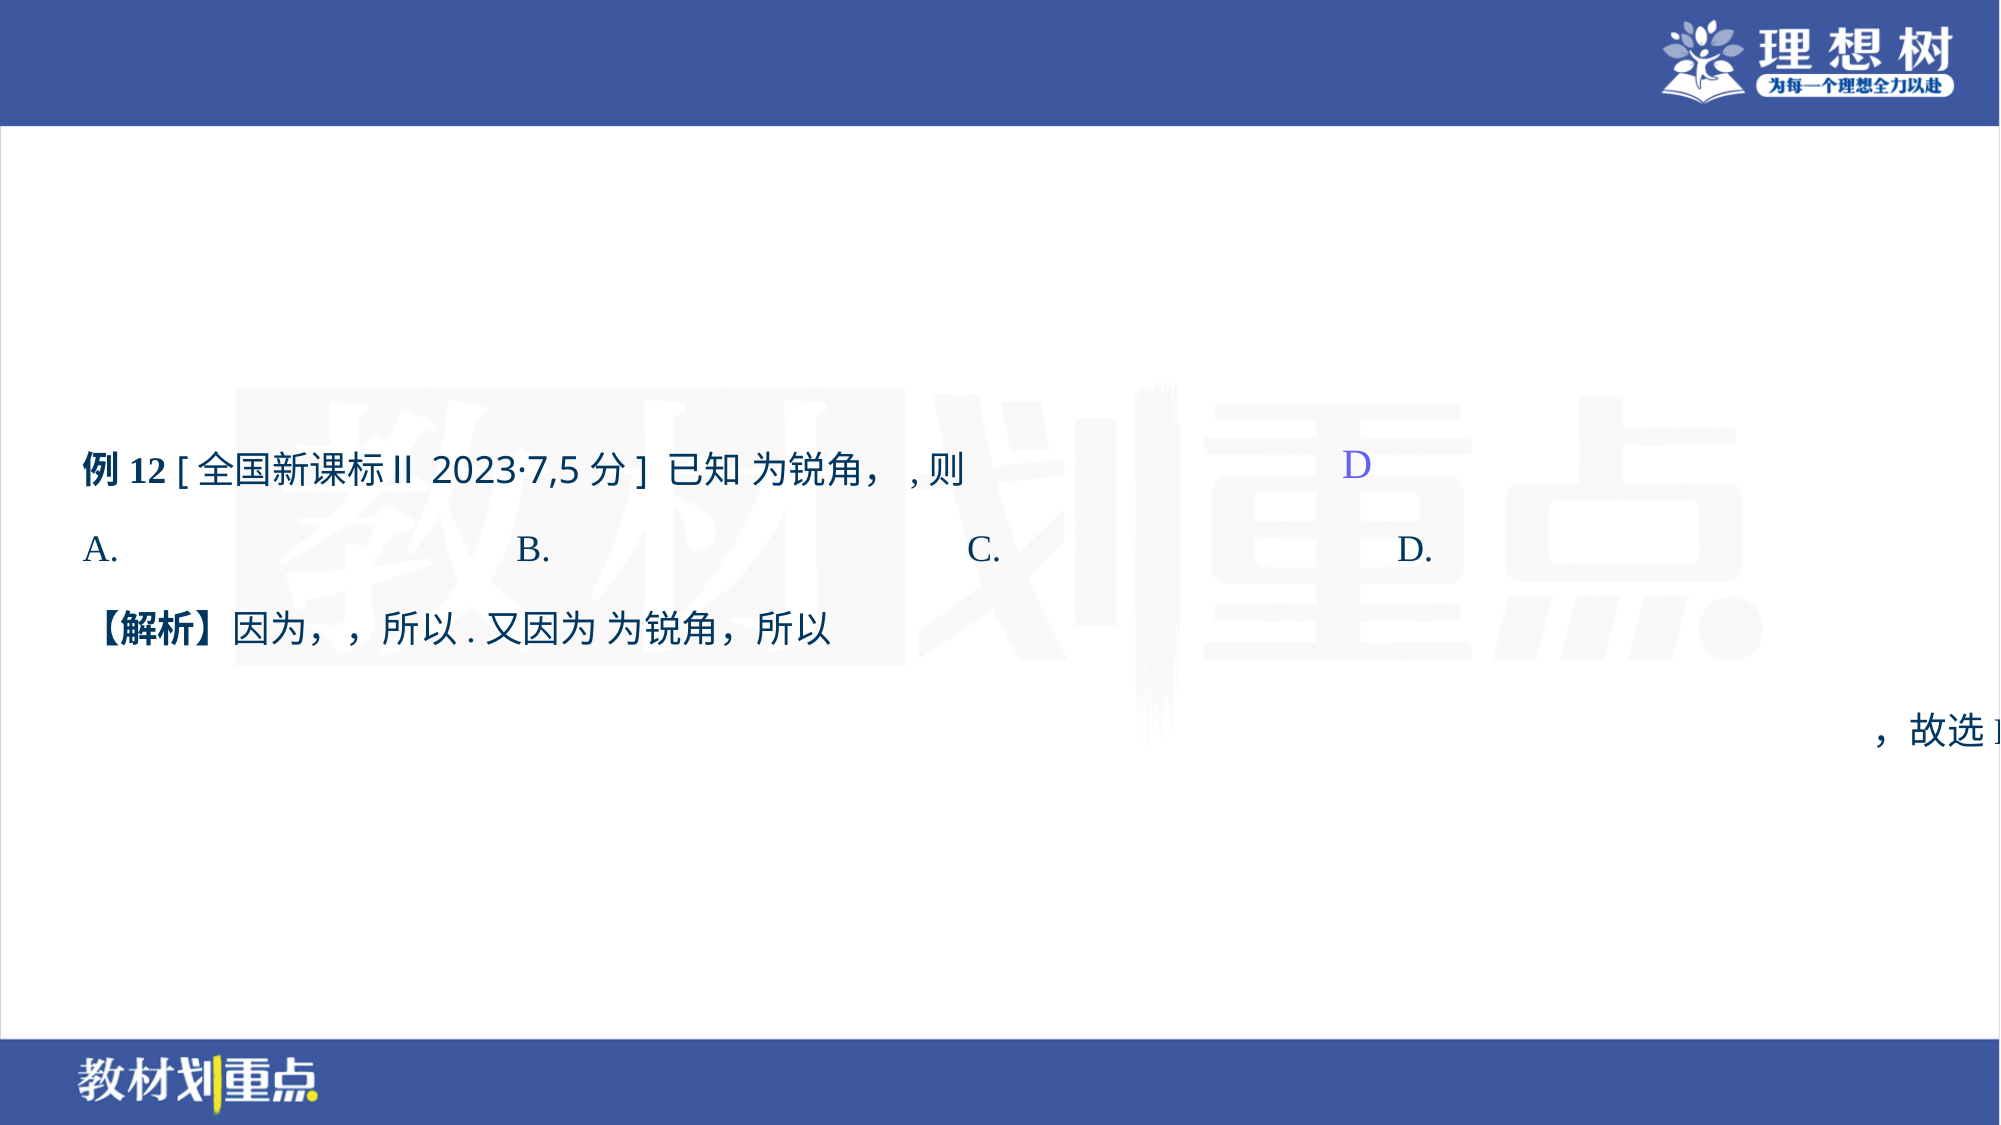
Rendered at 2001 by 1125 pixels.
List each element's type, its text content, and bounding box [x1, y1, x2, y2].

picture [0, 0, 2000, 1125]
text_box D [1327, 435, 1388, 485]
